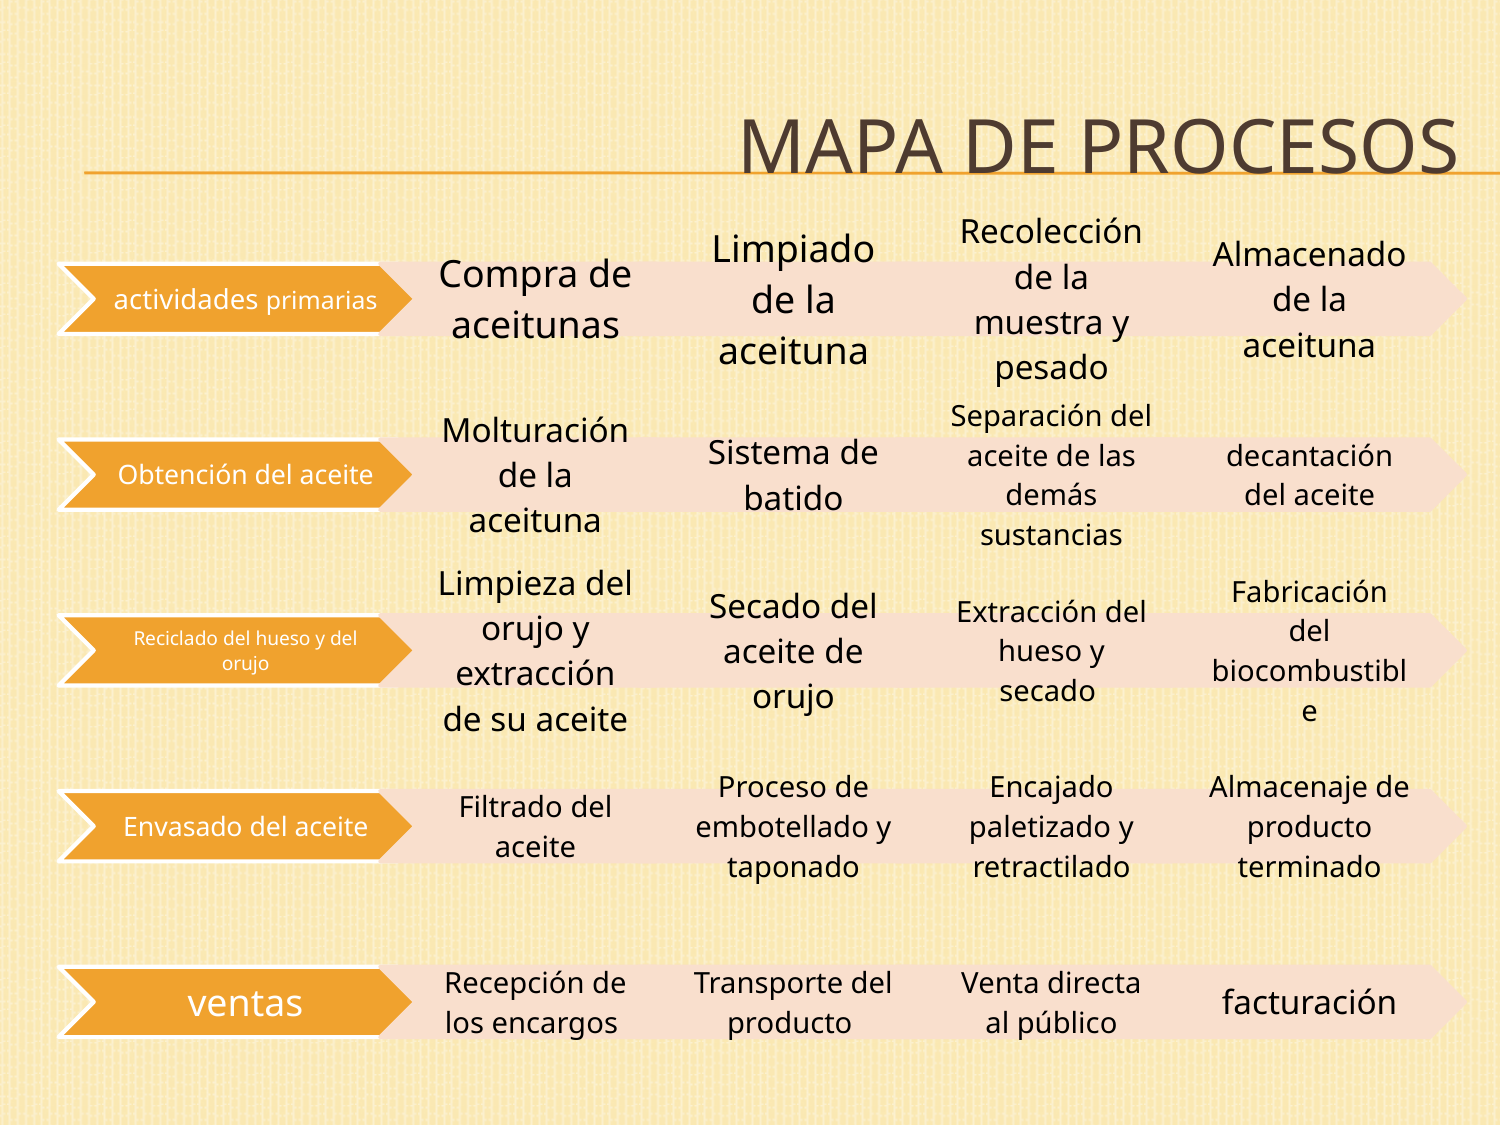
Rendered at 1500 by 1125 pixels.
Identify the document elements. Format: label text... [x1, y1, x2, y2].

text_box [58, 210, 1466, 1091]
title Mapa de procesos [49, 75, 1475, 213]
